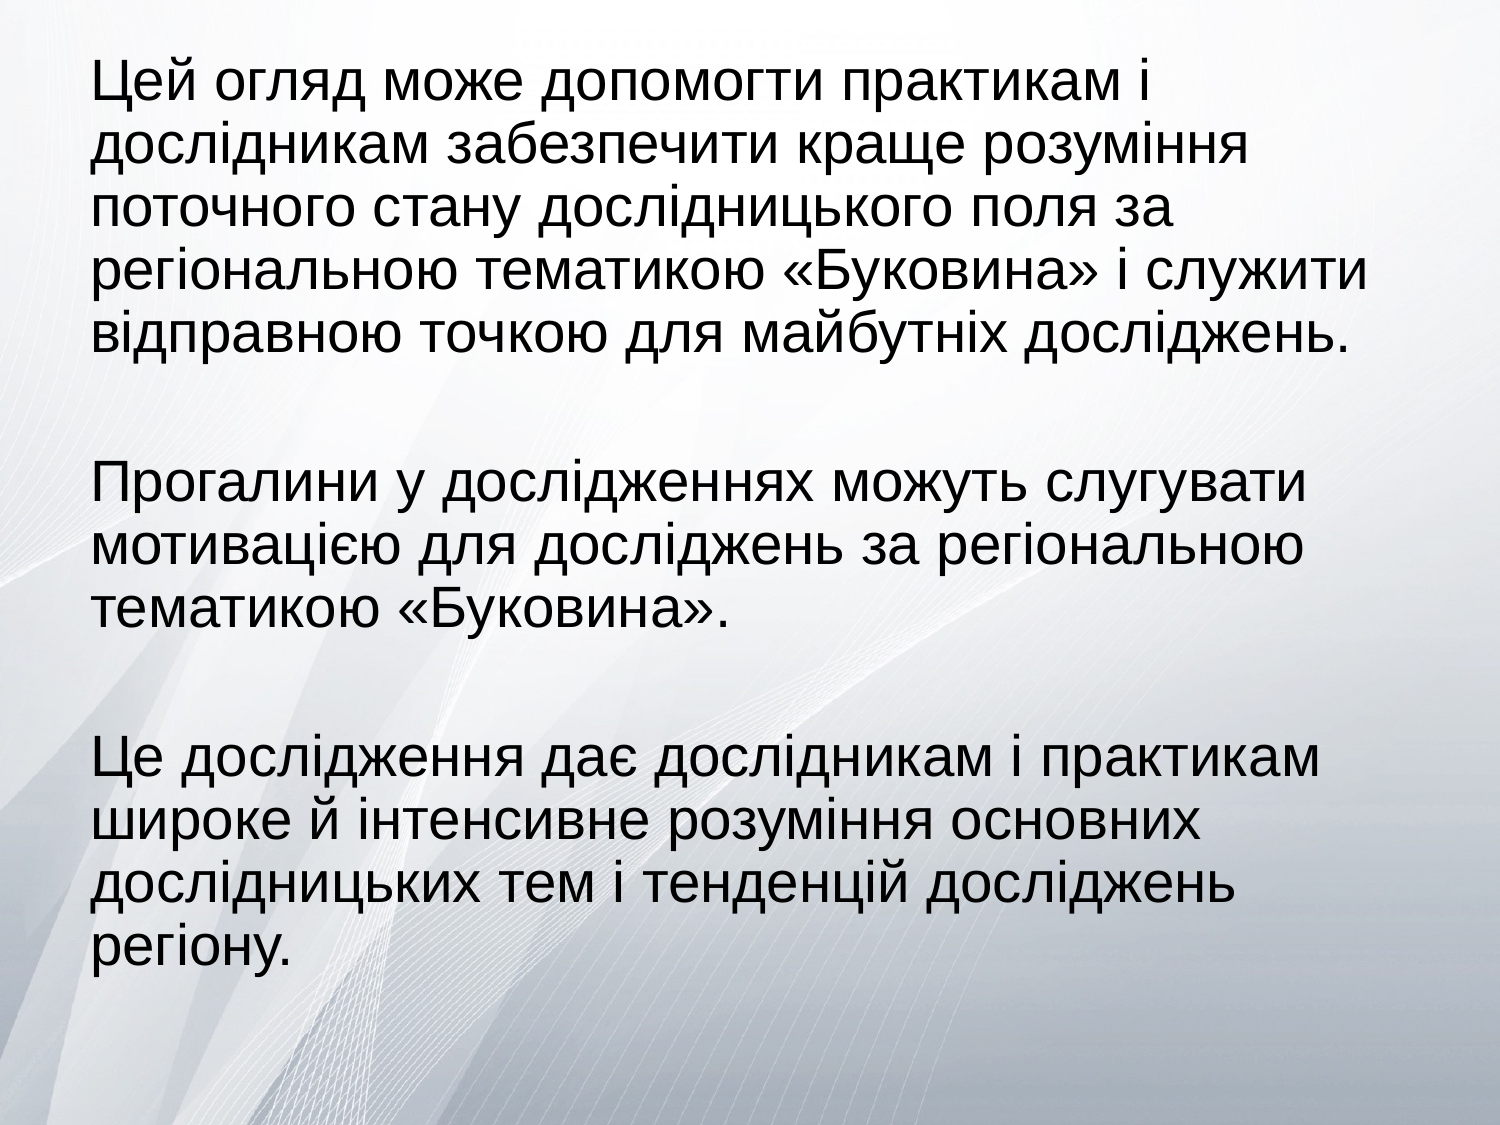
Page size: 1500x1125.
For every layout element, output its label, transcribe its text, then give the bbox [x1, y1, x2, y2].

list Цей огляд може допомогти практикам і дослідникам забезпечити краще розуміння поточного стану дослідницького поля за регіональною тематикою «Буковина» і служити відправною точкою для майбутніх досліджень. Прогалини у дослідженнях можуть слугувати мотивацією для досліджень за регіональною тематикою «Буковина». Це дослідження дає дослідникам і практикам широке й інтенсивне розуміння основних дослідницьких тем і тенденцій досліджень регіону. [75, 42, 1425, 1005]
picture [0, 0, 1500, 1125]
